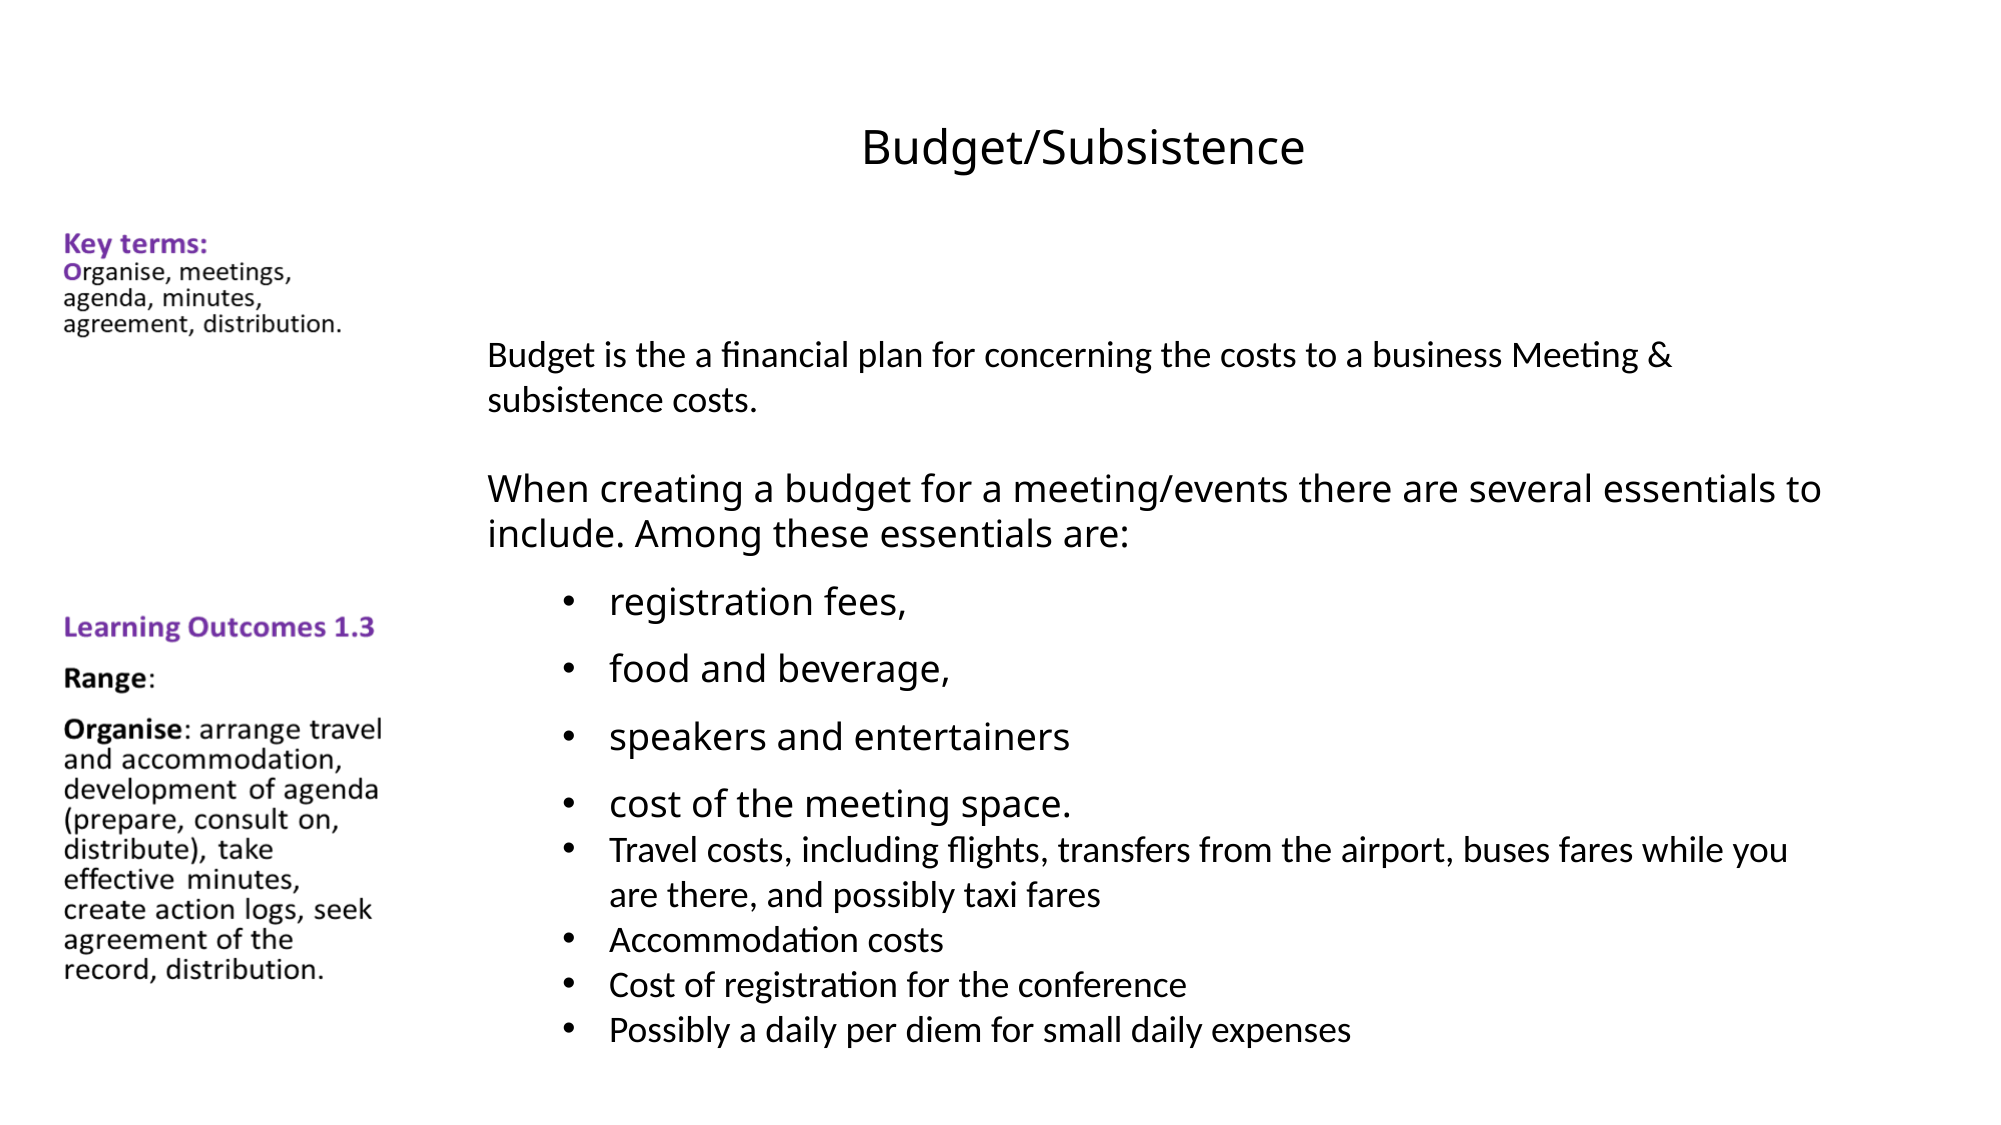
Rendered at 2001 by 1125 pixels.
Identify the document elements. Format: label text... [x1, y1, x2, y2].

title Budget/Subsistence [490, 115, 1689, 249]
picture [43, 121, 411, 1053]
text_box When creating a budget for a meeting/events there are several essentials to include. Among these essentials are: registration fees, food and beverage, speakers and entertainers cost of the meeting space. Travel costs, including flights, transfers from the airport, buses fares while you are there, and possibly taxi fares Accommodation costs Cost of registration for the conference Possibly a daily per diem for small daily expenses [472, 457, 1855, 1058]
text_box Budget is the a financial plan for concerning the costs to a business Meeting & subsistence costs. [472, 322, 1773, 428]
